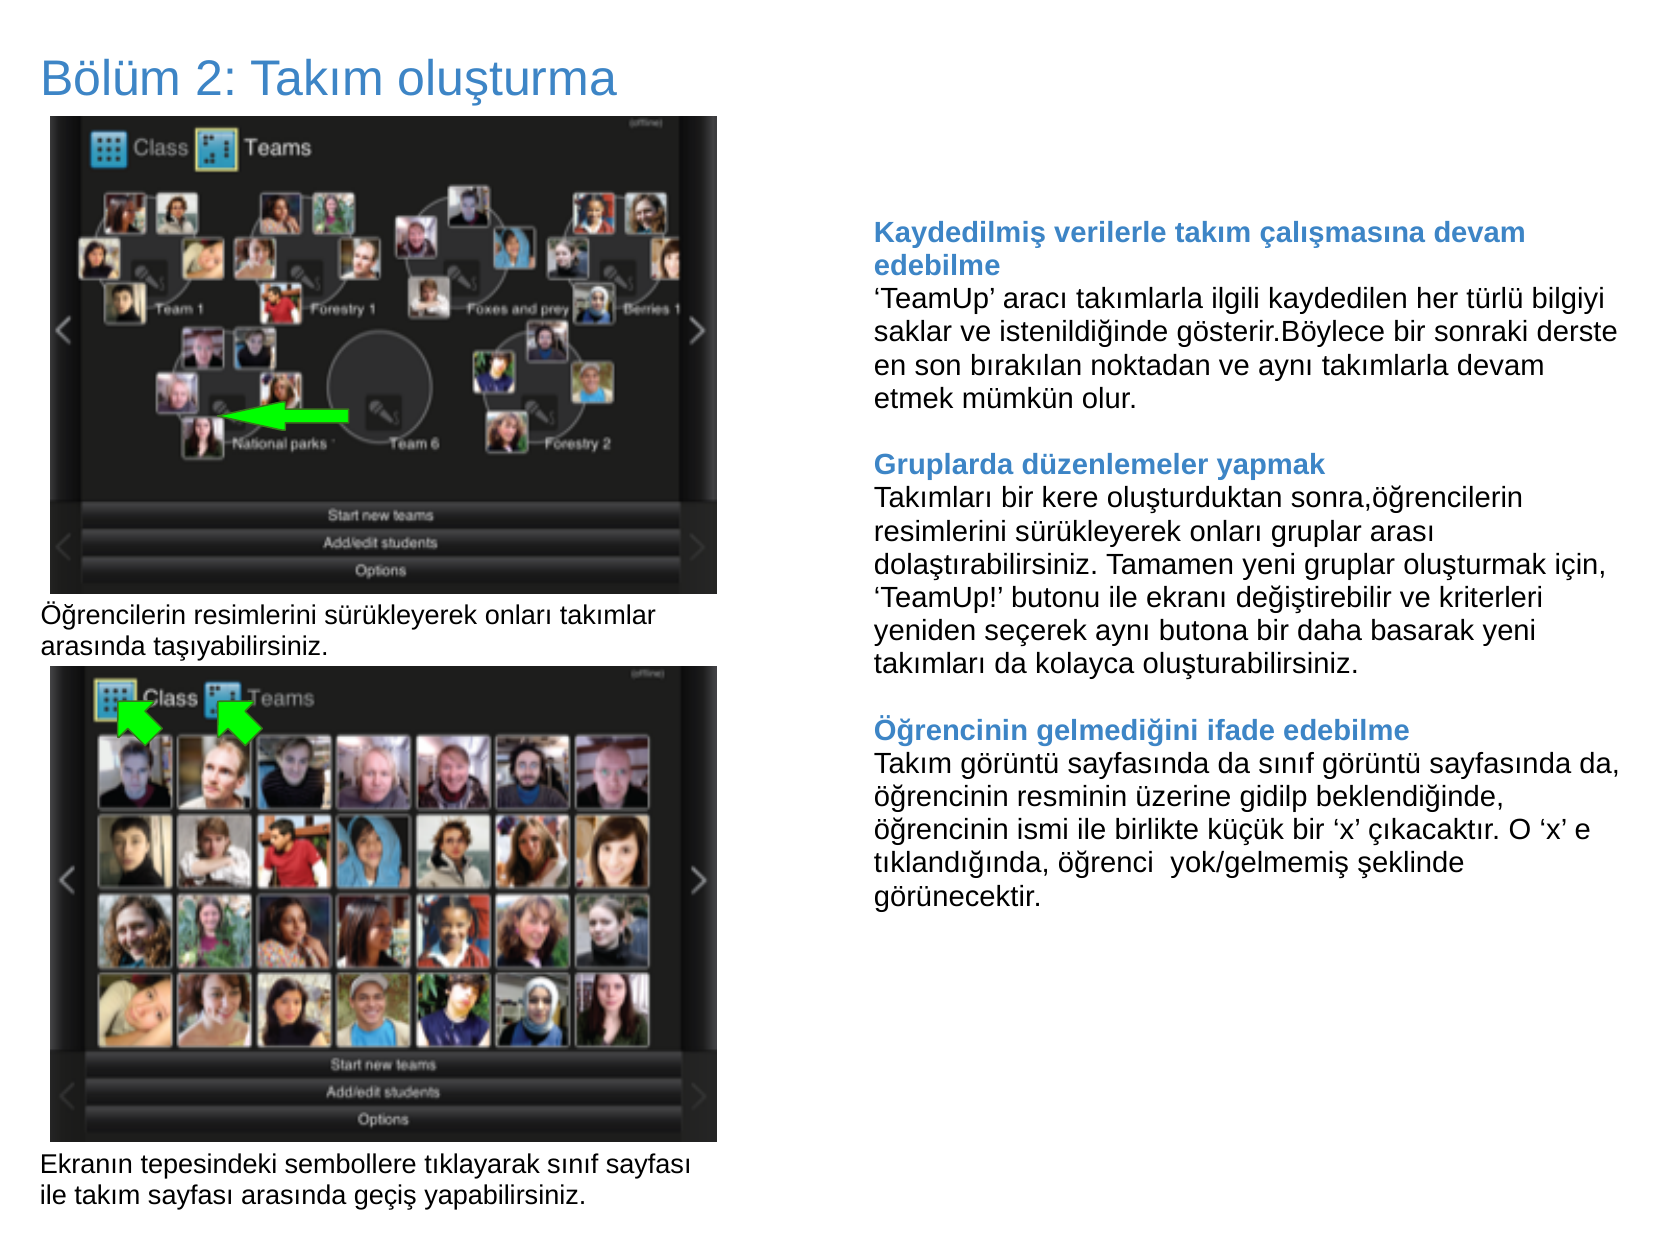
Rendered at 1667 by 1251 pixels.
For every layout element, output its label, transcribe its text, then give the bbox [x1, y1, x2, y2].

text_box Ekranın tepesindeki sembollere tıklayarak sınıf sayfası ile takım sayfası arasında geçiş yapabilirsiniz. [40, 1148, 714, 1211]
list Kaydedilmiş verilerle takım çalışmasına devam edebilme ‘TeamUp’ aracı takımlarla ilgili kaydedilen her türlü bilgiyi saklar ve istenildiğinde gösterir.Böylece bir sonraki derste en son bırakılan noktadan ve aynı takımlarla devam etmek mümkün olur. Gruplarda düzenlemeler yapmak Takımları bir kere oluşturduktan sonra,öğrencilerin resimlerini sürükleyerek onları gruplar arası dolaştırabilirsiniz. Tamamen yeni gruplar oluşturmak için, ‘TeamUp!’ butonu ile ekranı değiştirebilir ve kriterleri yeniden seçerek aynı butona bir daha basarak yeni takımları da kolayca oluşturabilirsiniz. Öğrencinin gelmediğini ifade edebilme Takım görüntü sayfasında da sınıf görüntü sayfasında da, öğrencinin resminin üzerine gidilp beklendiğinde, öğrencinin ismi ile birlikte küçük bir ‘x’ çıkacaktır. O ‘x’ e tıklandığında, öğrenci yok/gelmemiş şeklinde görünecektir. [873, 183, 1628, 1086]
picture [49, 666, 717, 1142]
title Bölüm 2: Takım oluşturma [40, 49, 983, 125]
list Öğrencilerin resimlerini sürükleyerek onları takımlar arasında taşıyabilirsiniz. [40, 599, 744, 702]
picture [49, 116, 717, 595]
